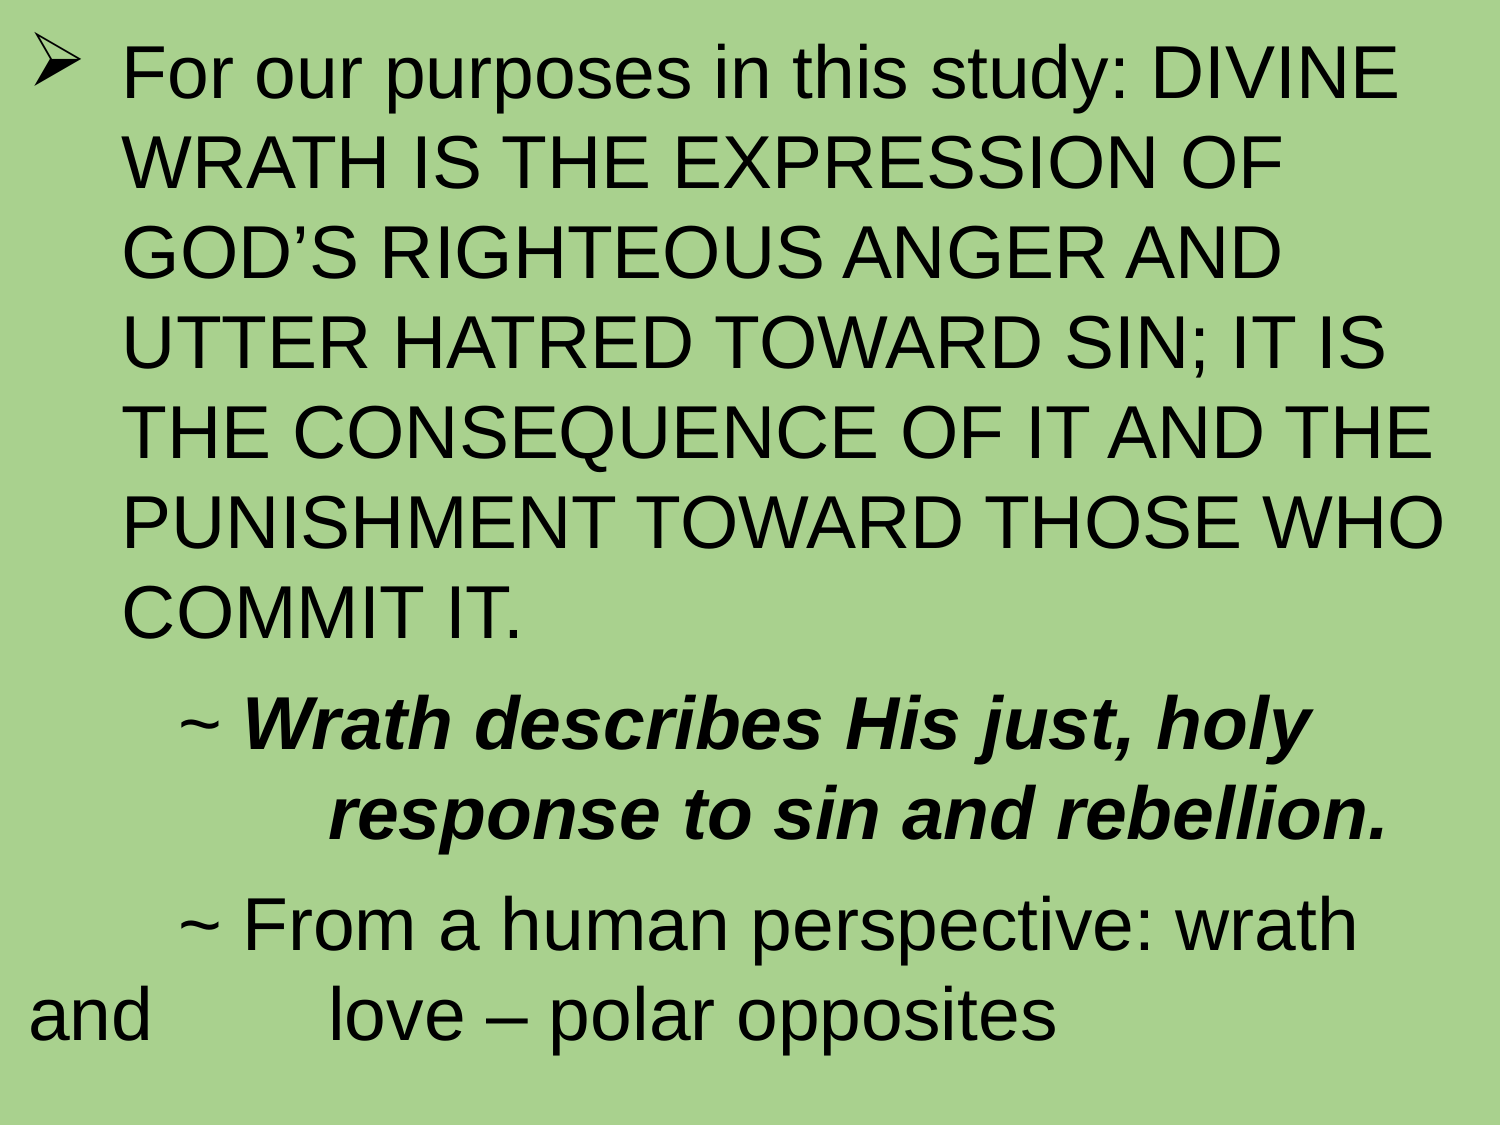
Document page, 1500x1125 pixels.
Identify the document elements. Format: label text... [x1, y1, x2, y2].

subtitle For our purposes in this study: DIVINE WRATH IS THE EXPRESSION OF GOD’S RIGHTEOUS ANGER AND UTTER HATRED TOWARD SIN; IT IS THE CONSEQUENCE OF IT AND THE PUNISHMENT TOWARD THOSE WHO COMMIT IT. ~ Wrath describes His just, holy response to sin and rebellion. ~ From a human perspective: wrath and love – polar opposites [13, 16, 1484, 1107]
